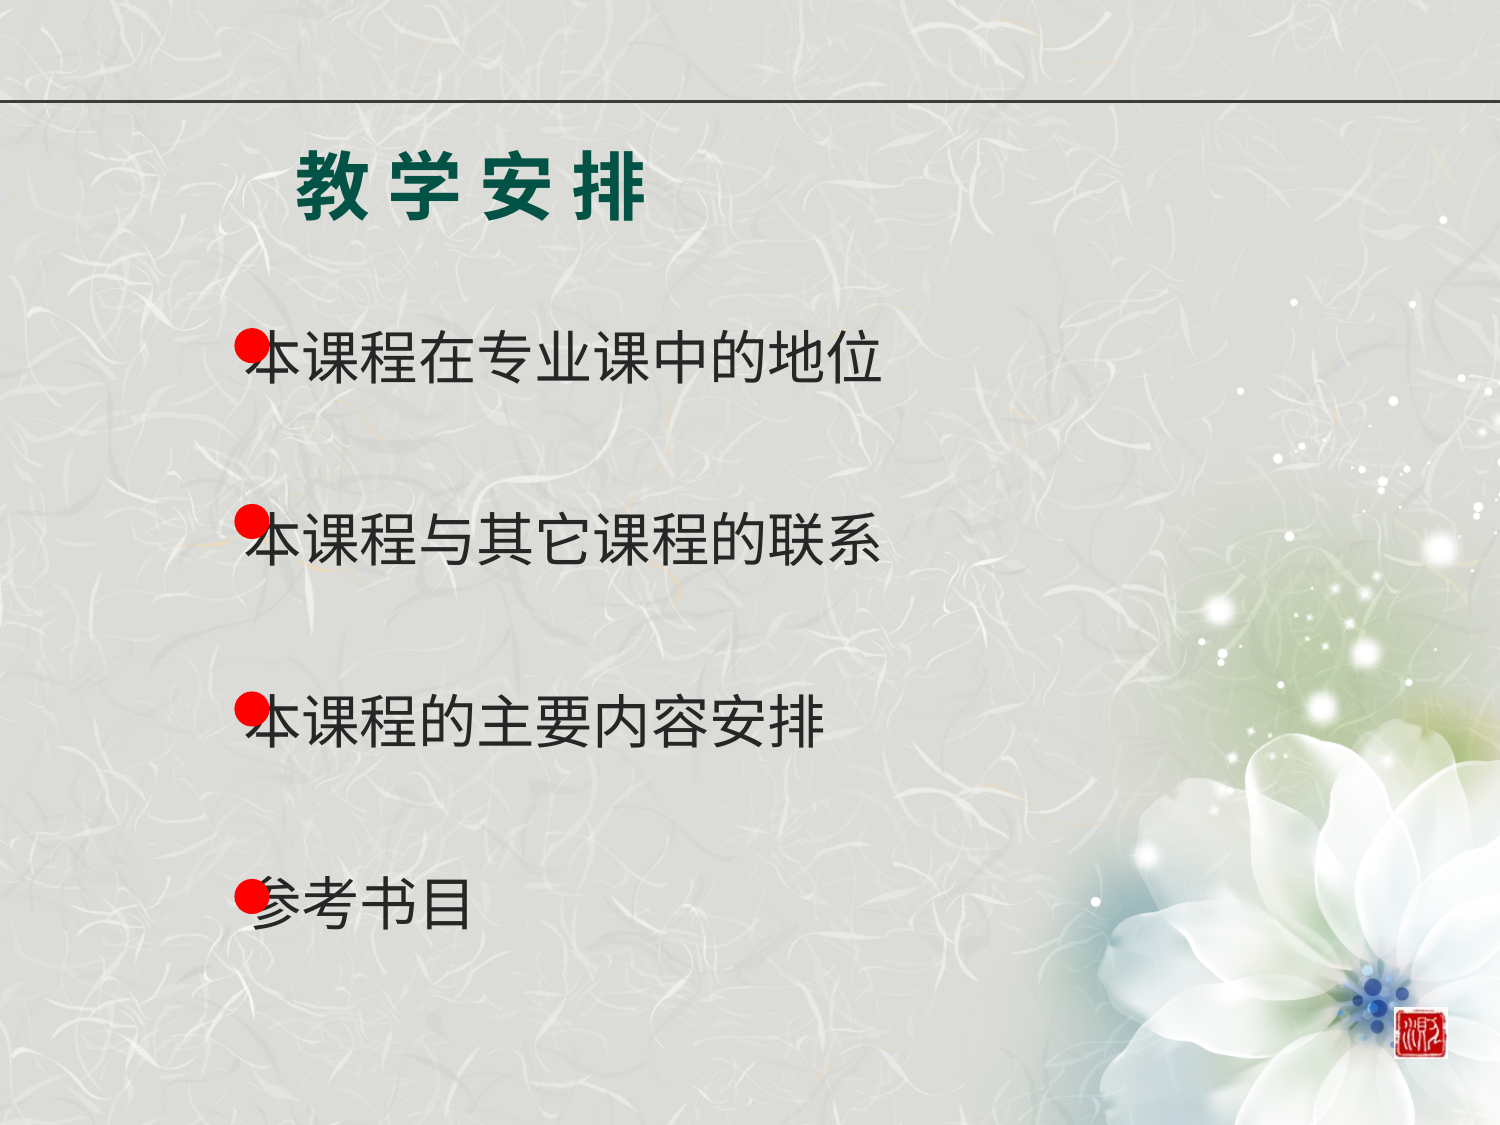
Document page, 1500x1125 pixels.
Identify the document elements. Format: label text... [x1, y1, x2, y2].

text_box [232, 326, 272, 366]
picture [0, 103, 1500, 1125]
text_box [232, 689, 272, 729]
text_box [232, 876, 272, 917]
text_box [232, 501, 272, 542]
picture [0, 0, 1500, 100]
text_box 本课程在专业课中的地位 本课程与其它课程的联系 本课程的主要内容安排 参考书目 [58, 292, 1301, 945]
text_box 教 学 安 排 [281, 105, 1348, 238]
